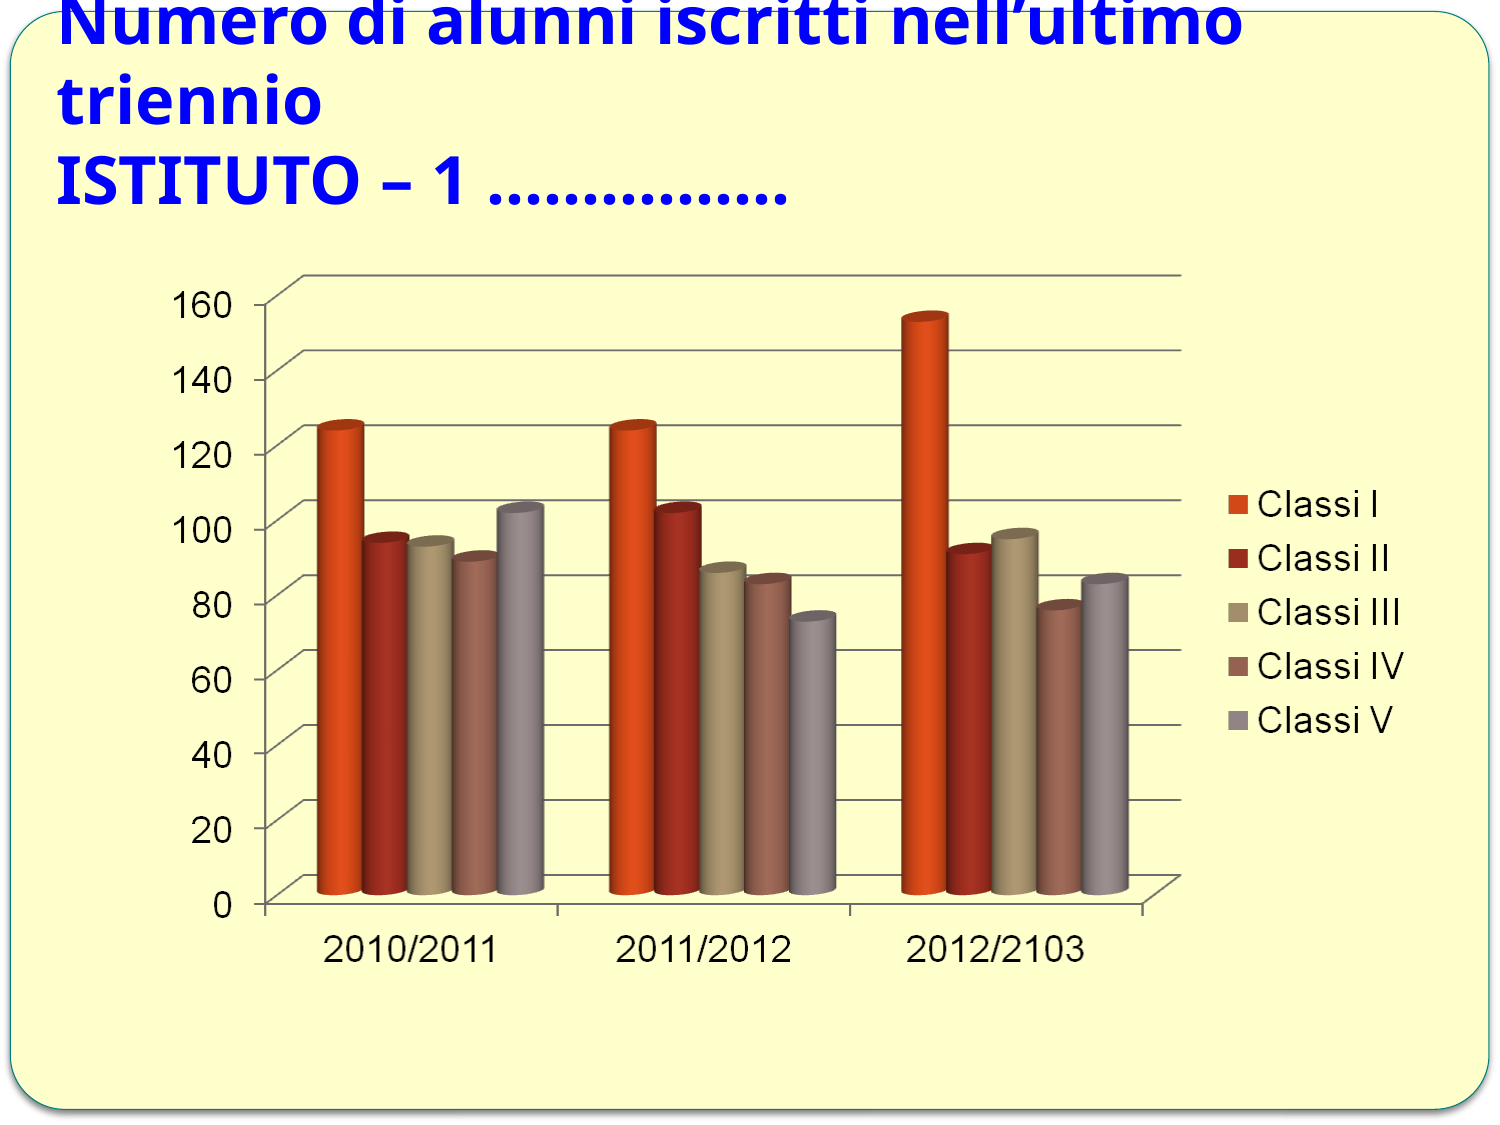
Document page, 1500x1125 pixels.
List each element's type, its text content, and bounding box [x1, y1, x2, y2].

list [141, 228, 1434, 996]
title Numero di alunni iscritti nell’ultimo triennio ISTITUTO – 1 ……………. [40, 44, 1460, 233]
